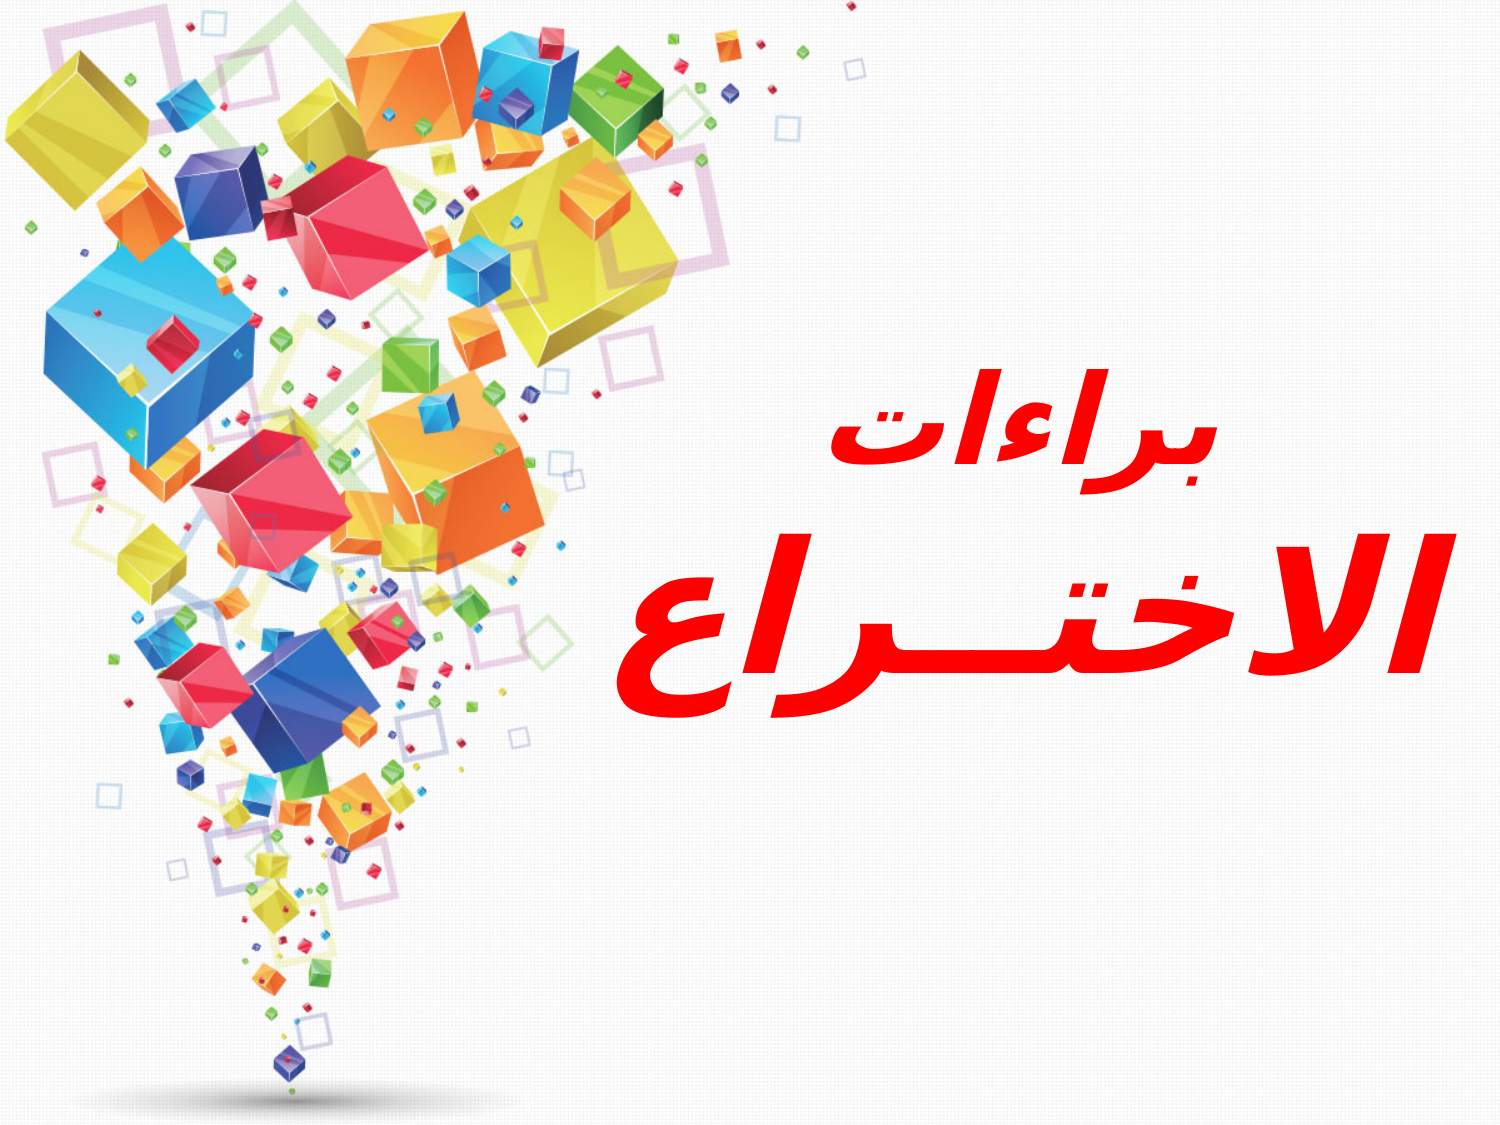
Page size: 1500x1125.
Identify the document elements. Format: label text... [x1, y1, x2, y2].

text_box براءات الاختــراع [537, 437, 1500, 613]
picture [0, 0, 1500, 1125]
